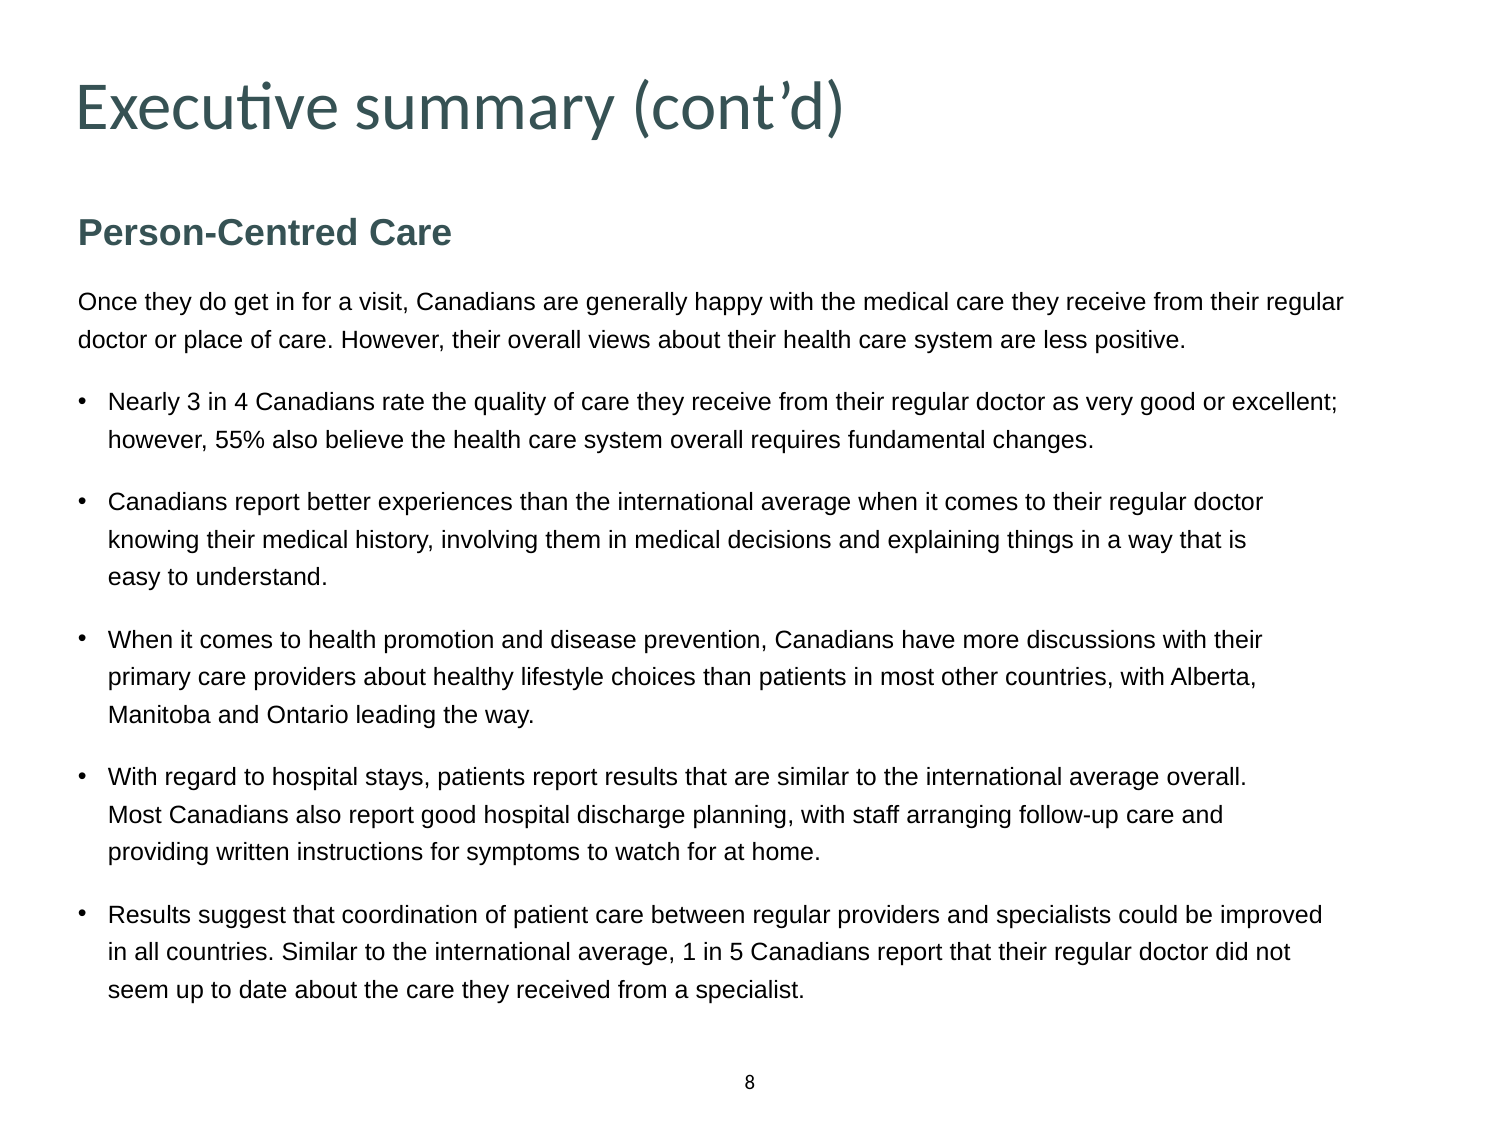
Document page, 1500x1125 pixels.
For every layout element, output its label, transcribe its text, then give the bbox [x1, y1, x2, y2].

title Executive summary (cont’d) [60, 60, 1411, 152]
list Person-Centred Care Once they do get in for a visit, Canadians are generally happy with the medical care they receive from their regular doctor or place of care. However, their overall views about their health care system are less positive. Nearly 3 in 4 Canadians rate the quality of care they receive from their regular doctor as very good or excellent; however, 55% also believe the health care system overall requires fundamental changes. Canadians report better experiences than the international average when it comes to their regular doctor knowing their medical history, involving them in medical decisions and explaining things in a way that is easy to understand. When it comes to health promotion and disease prevention, Canadians have more discussions with their primary care providers about healthy lifestyle choices than patients in most other countries, with Alberta, Manitoba and Ontario leading the way. With regard to hospital stays, patients report results that are similar to the international average overall. Most Canadians also report good hospital discharge planning, with staff arranging follow-up care and providing written instructions for symptoms to watch for at home. Results suggest that coordination of patient care between regular providers and specialists could be improved in all countries. Similar to the international average, 1 in 5 Canadians report that their regular doctor did not seem up to date about the care they received from a specialist. [63, 208, 1363, 951]
